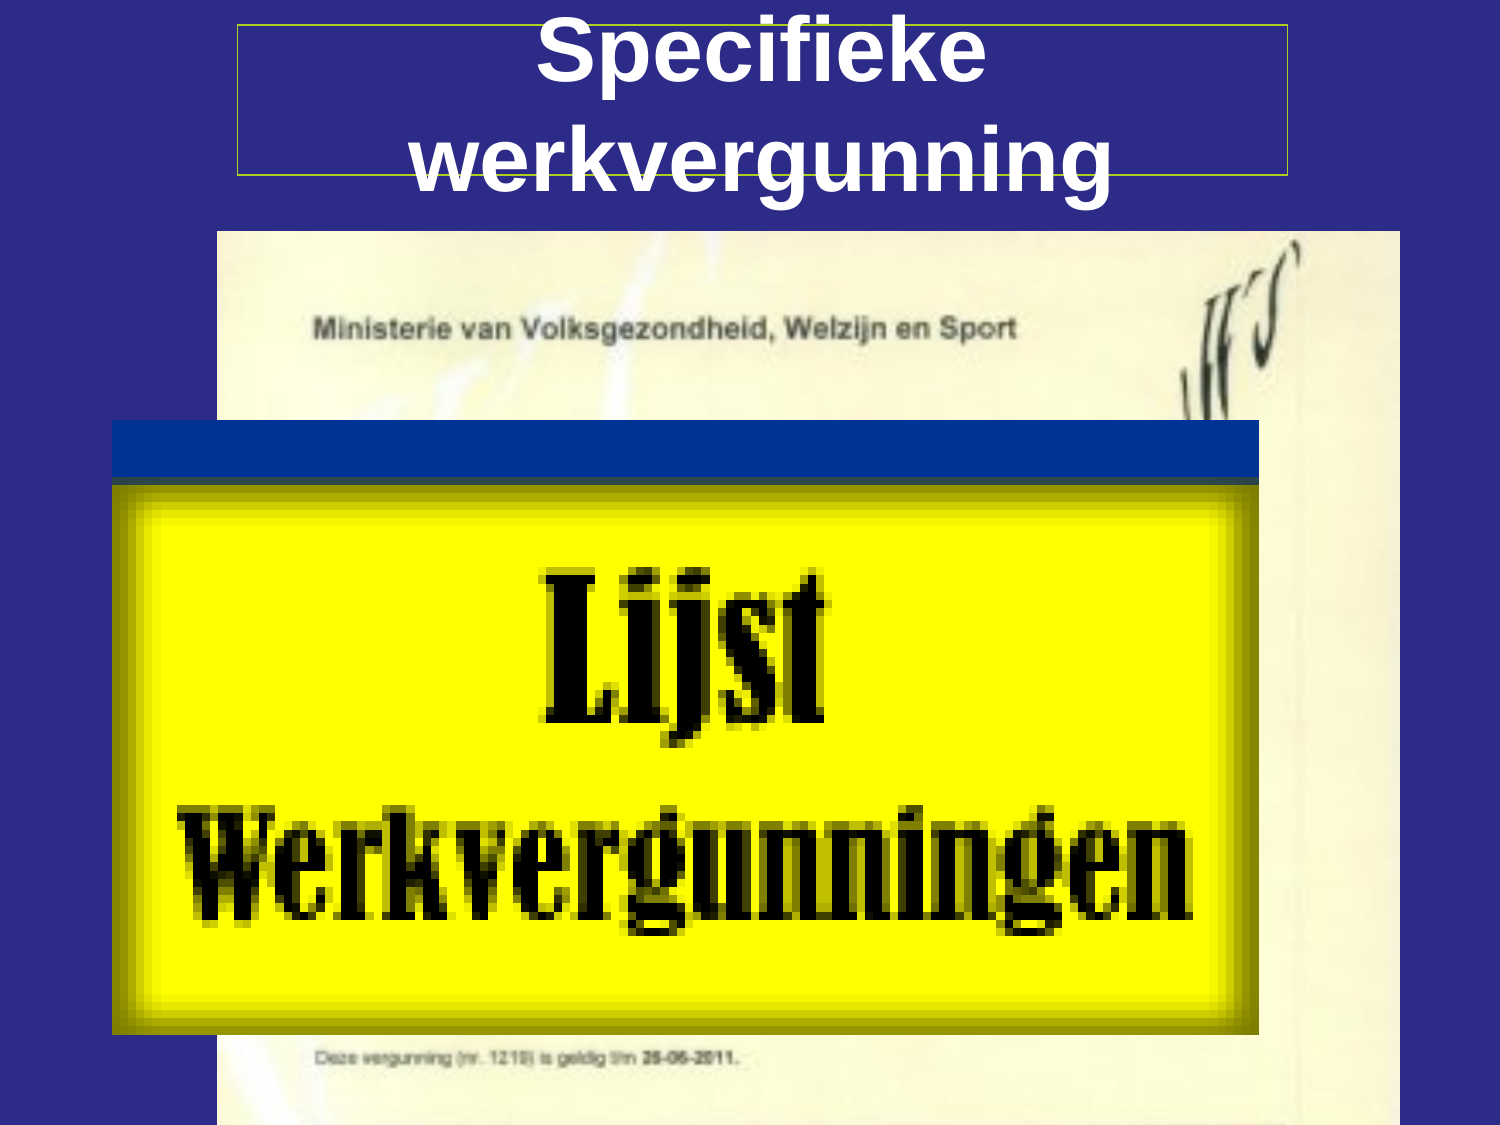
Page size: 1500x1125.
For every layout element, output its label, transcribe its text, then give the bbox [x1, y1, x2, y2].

picture [111, 231, 1400, 1125]
title Specifieke werkvergunning [237, 24, 1288, 176]
